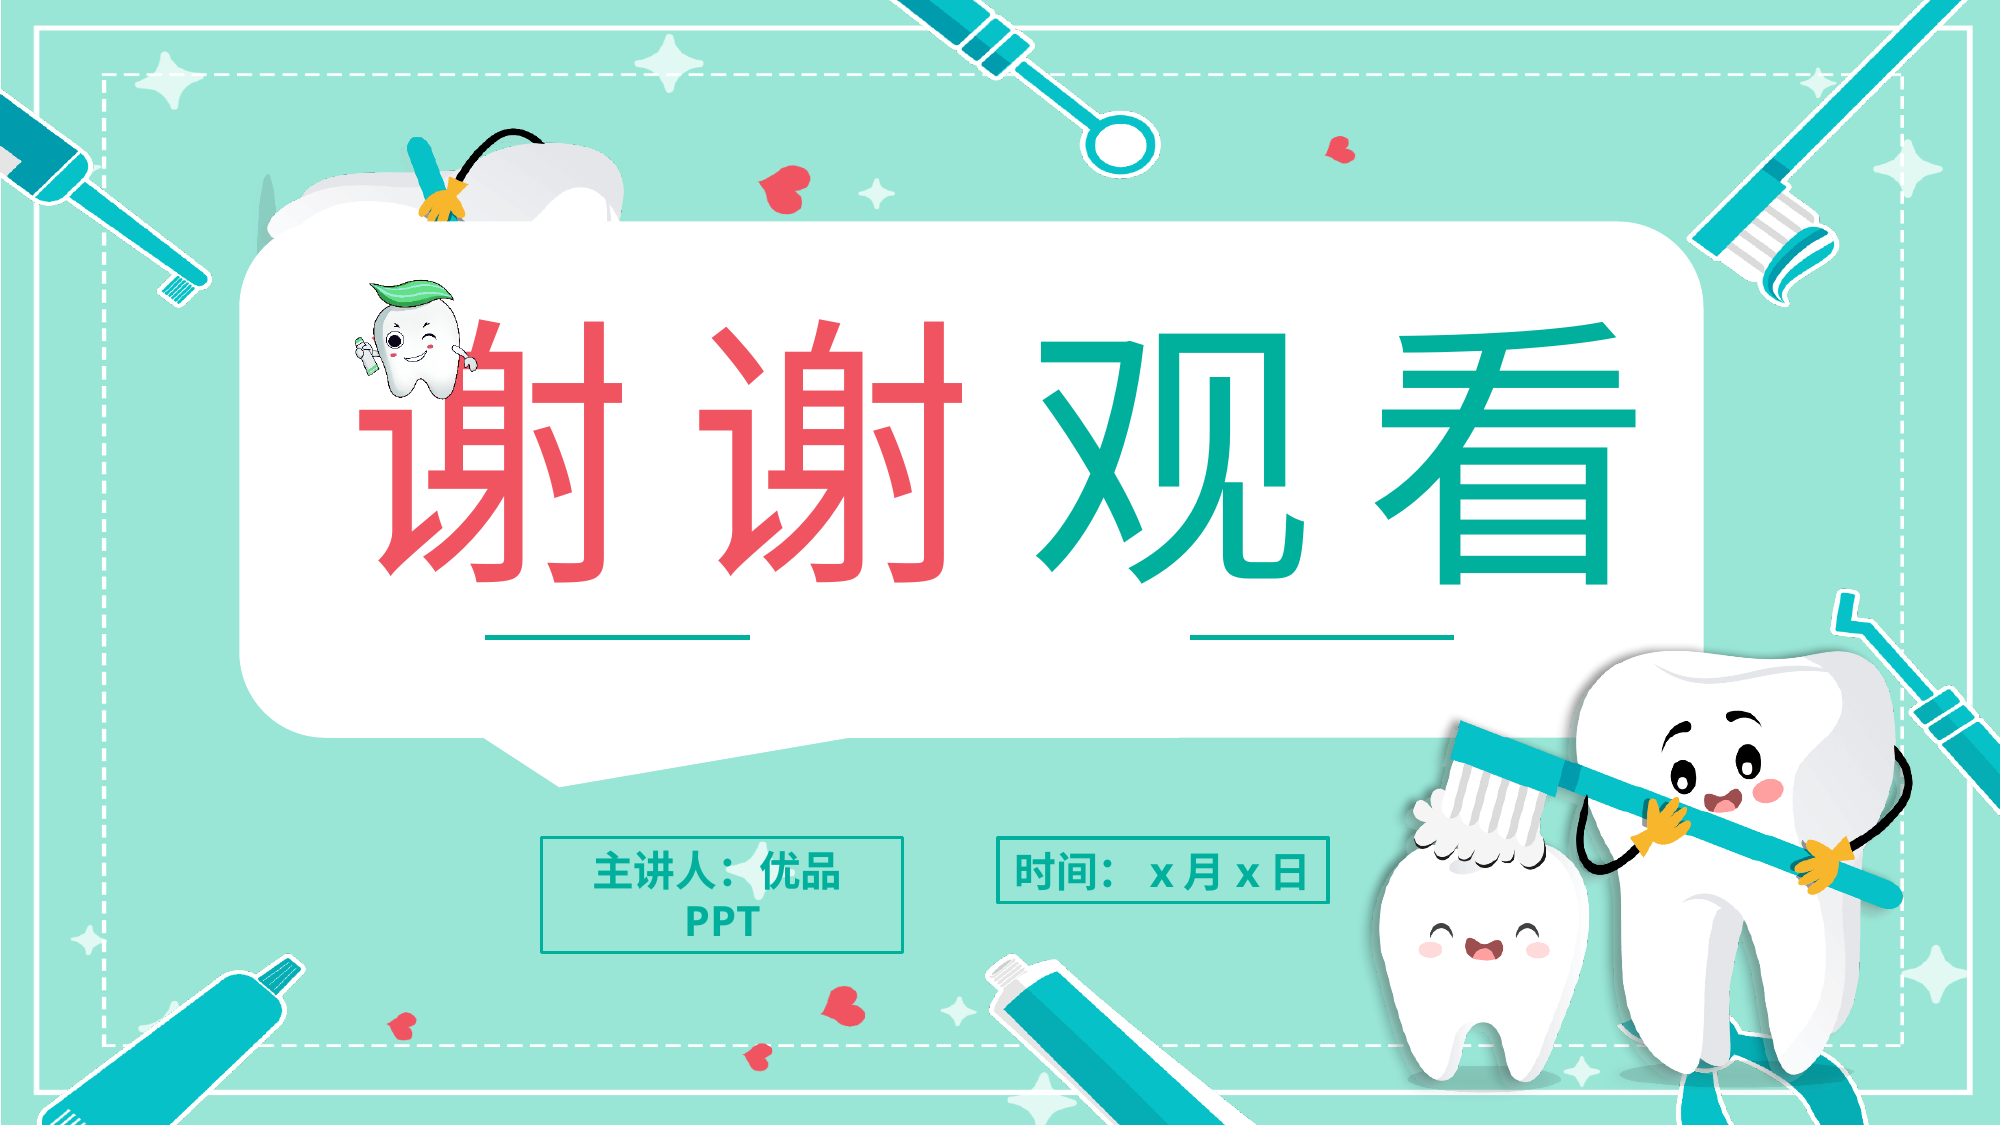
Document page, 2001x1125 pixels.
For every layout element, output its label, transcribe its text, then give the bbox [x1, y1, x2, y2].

text_box [1564, 220, 1694, 266]
text_box 谢谢观看 [189, 266, 436, 626]
text_box [248, 220, 436, 266]
text_box 谢谢观看 [1564, 266, 1811, 516]
picture [0, 0, 2001, 1125]
text_box [238, 626, 436, 739]
